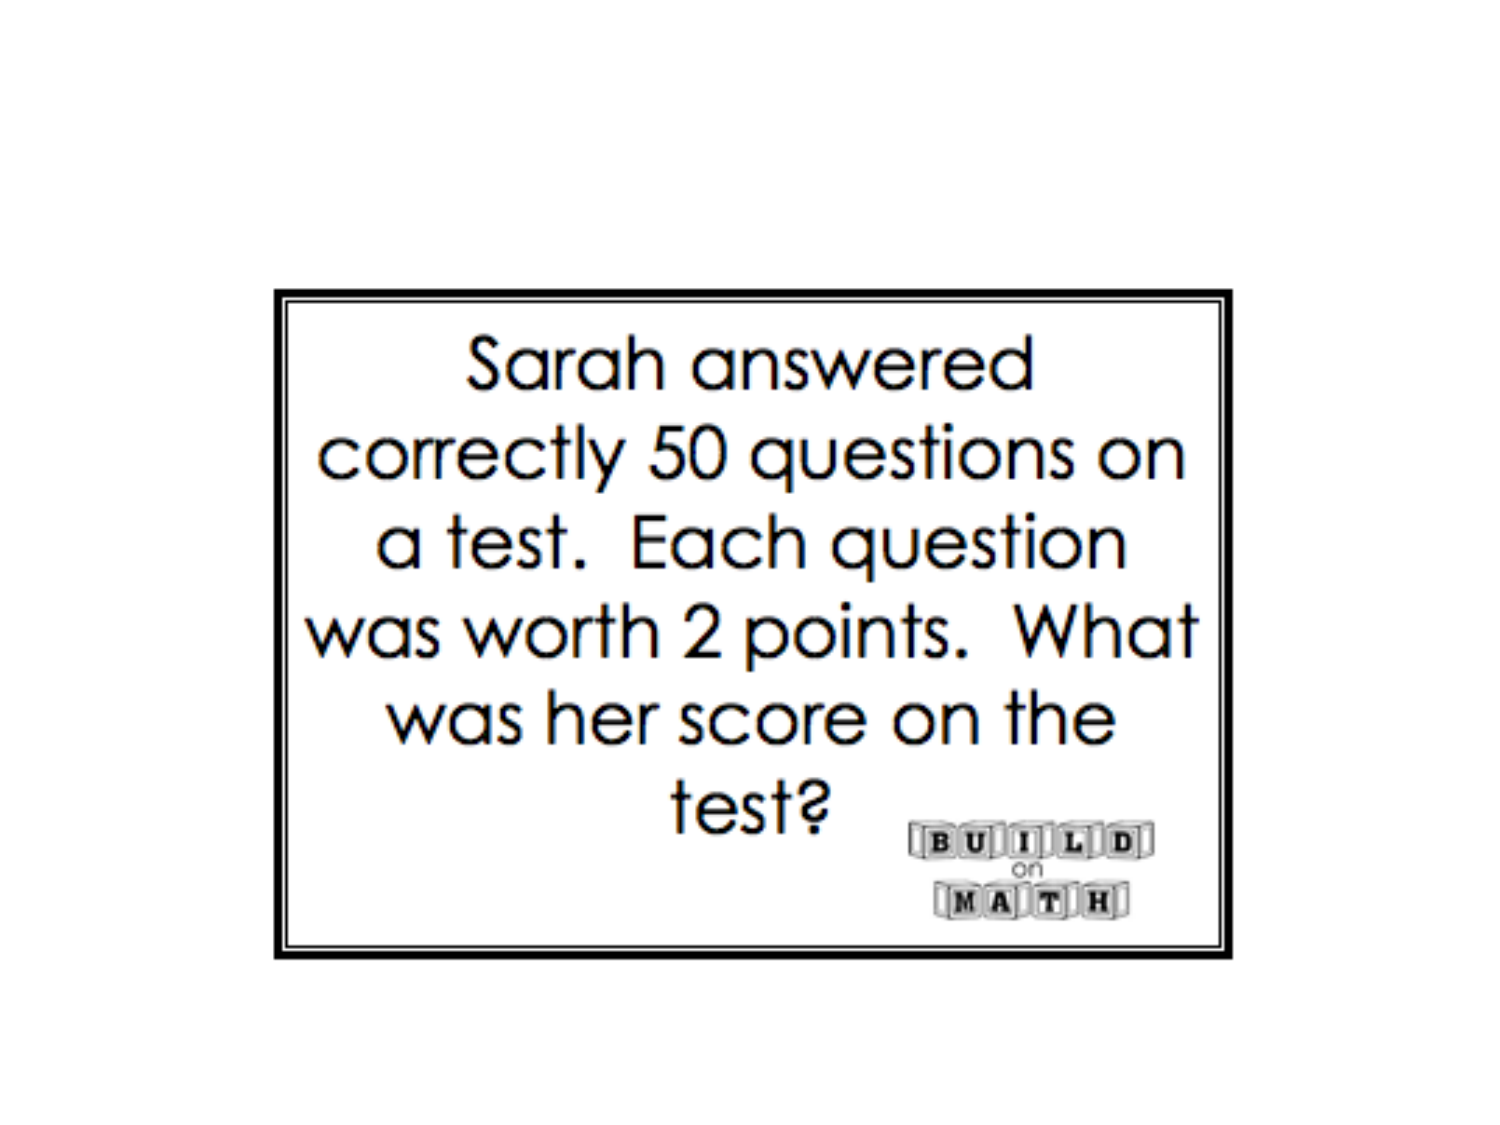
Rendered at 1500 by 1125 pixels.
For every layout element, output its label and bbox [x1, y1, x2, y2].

list [74, 262, 1426, 1006]
